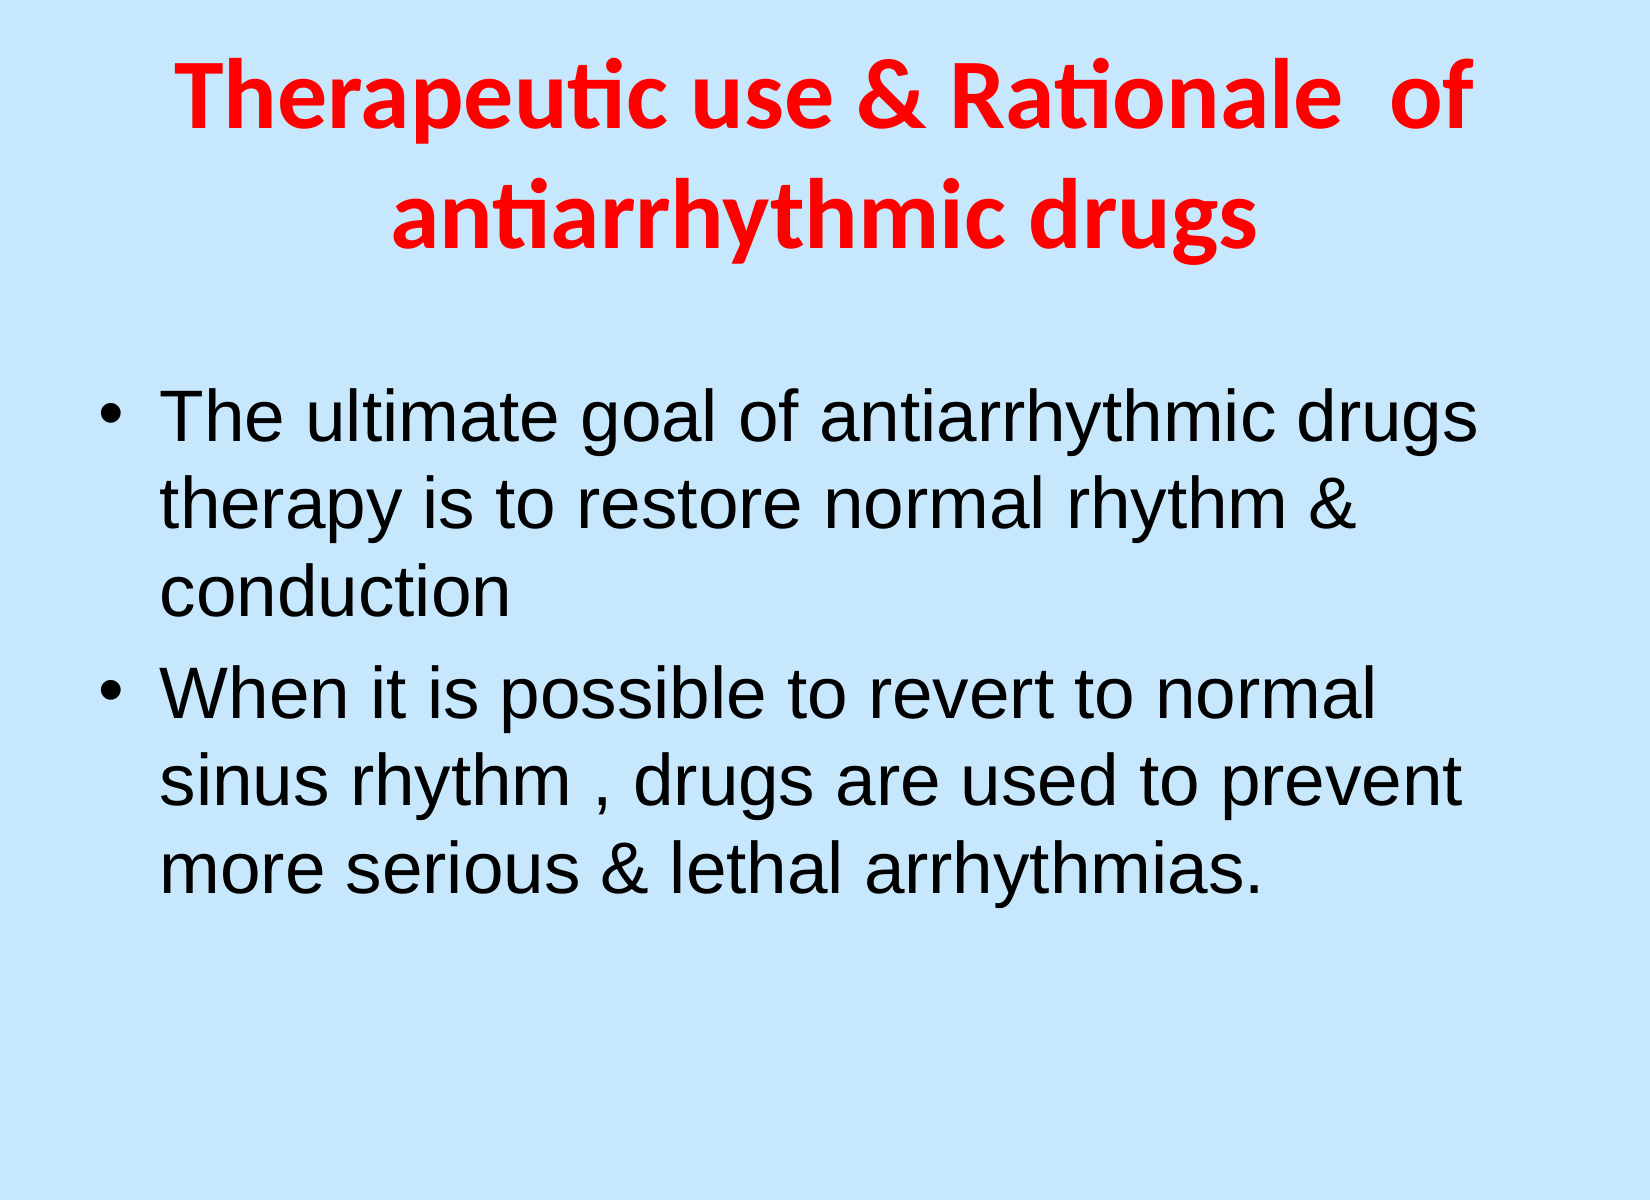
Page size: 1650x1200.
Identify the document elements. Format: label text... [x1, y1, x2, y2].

title Therapeutic use & Rationale of antiarrhythmic drugs [82, 48, 1568, 249]
list The ultimate goal of antiarrhythmic drugs therapy is to restore normal rhythm & conduction When it is possible to revert to normal sinus rhythm , drugs are used to prevent more serious & lethal arrhythmias. [82, 360, 1568, 1154]
